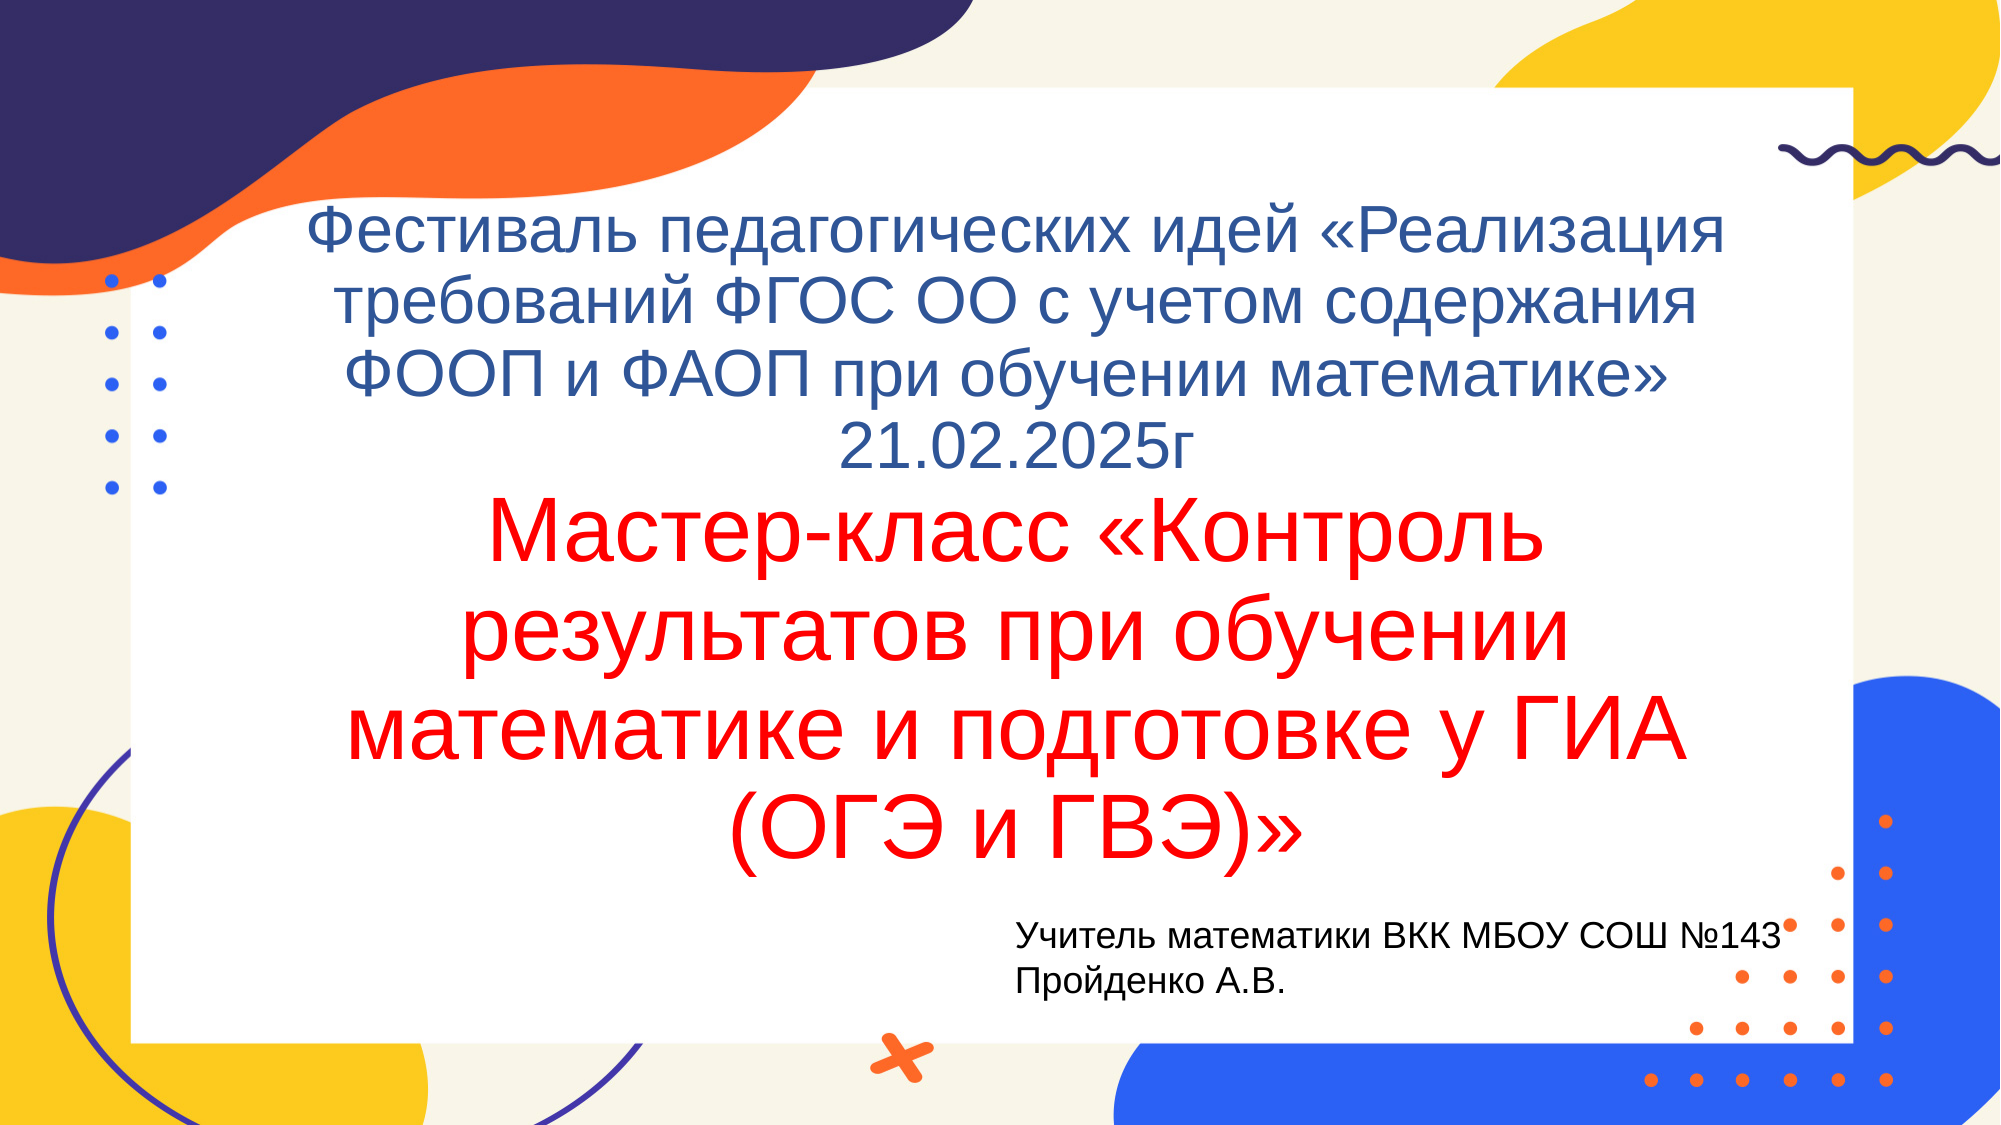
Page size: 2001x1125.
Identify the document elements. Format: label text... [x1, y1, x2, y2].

picture [0, 0, 2000, 1125]
title Фестиваль педагогических идей «Реализация требований ФГОС ОО с учетом содержания ФООП и ФАОП при обучении математике» 21.02.2025г Мастер-класс «Контроль результатов при обучении математике и подготовке у ГИА (ОГЭ и ГВЭ)» [266, 145, 1767, 887]
text_box Учитель математики ВКК МБОУ СОШ №143 Пройденко А.В. [999, 904, 1833, 1054]
